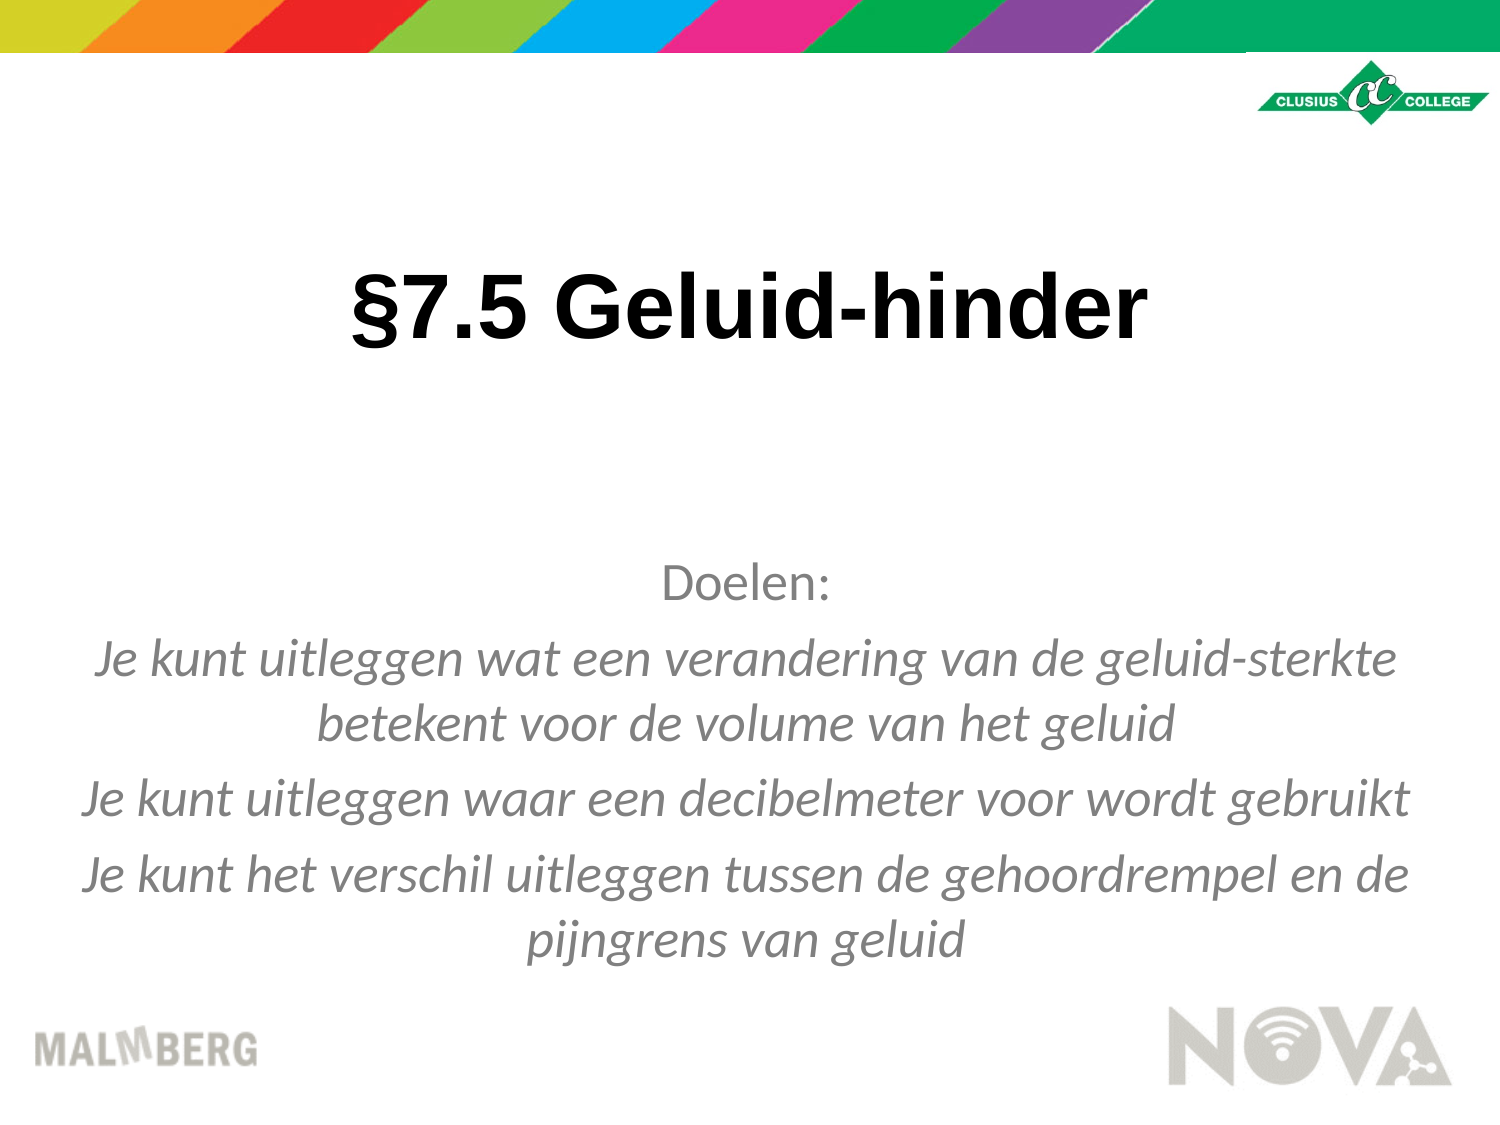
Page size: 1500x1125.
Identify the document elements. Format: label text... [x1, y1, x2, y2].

picture [0, 0, 573, 53]
picture [34, 1024, 260, 1068]
picture [1164, 984, 1459, 1108]
title §7.5 Geluid-hinder [64, 181, 1436, 423]
picture [658, 0, 1500, 133]
subtitle Doelen: Je kunt uitleggen wat een verandering van de geluid-sterkte betekent voor de volume van het geluid Je kunt uitleggen waar een decibelmeter voor wordt gebruikt Je kunt het verschil uitleggen tussen de gehoordrempel en de pijngrens van geluid [34, 538, 1459, 985]
